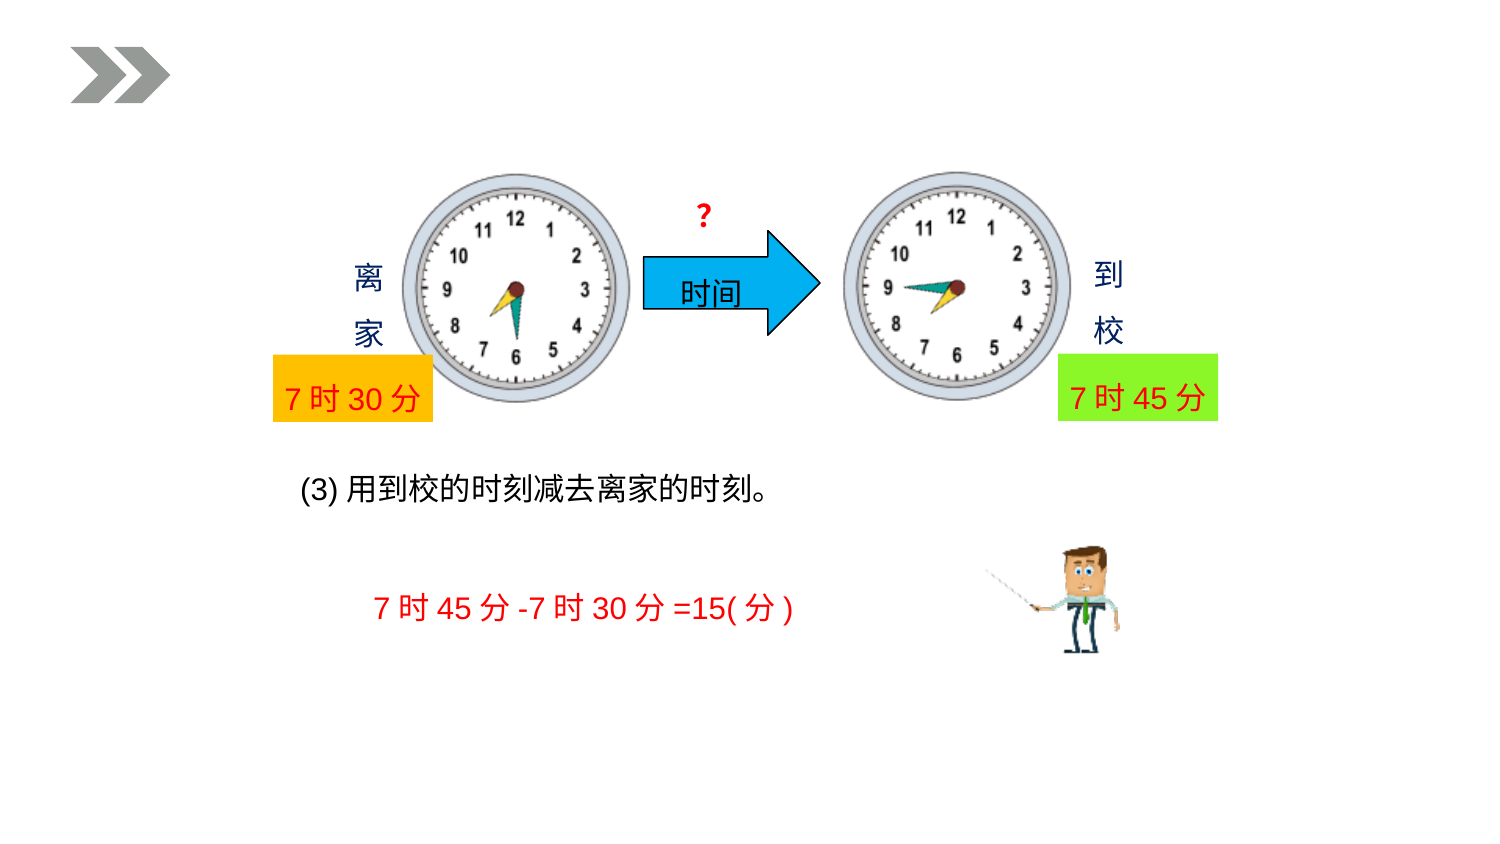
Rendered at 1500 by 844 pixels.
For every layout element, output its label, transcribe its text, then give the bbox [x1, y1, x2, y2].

text_box [762, 240, 820, 336]
text_box 时间 [669, 249, 762, 318]
text_box 离 家 [342, 233, 378, 358]
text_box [820, 169, 1101, 404]
text_box ？ [685, 172, 812, 240]
text_box 7时45分 [1058, 353, 1219, 421]
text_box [378, 171, 660, 406]
text_box (3)用到校的时刻减去离家的时刻。 [289, 444, 795, 513]
text_box 7时30分 [273, 354, 433, 422]
picture [975, 515, 1140, 680]
text_box [660, 256, 669, 309]
text_box 7时45分-7时30分=15(分) [361, 564, 805, 632]
text_box 到 校 [1101, 230, 1136, 355]
